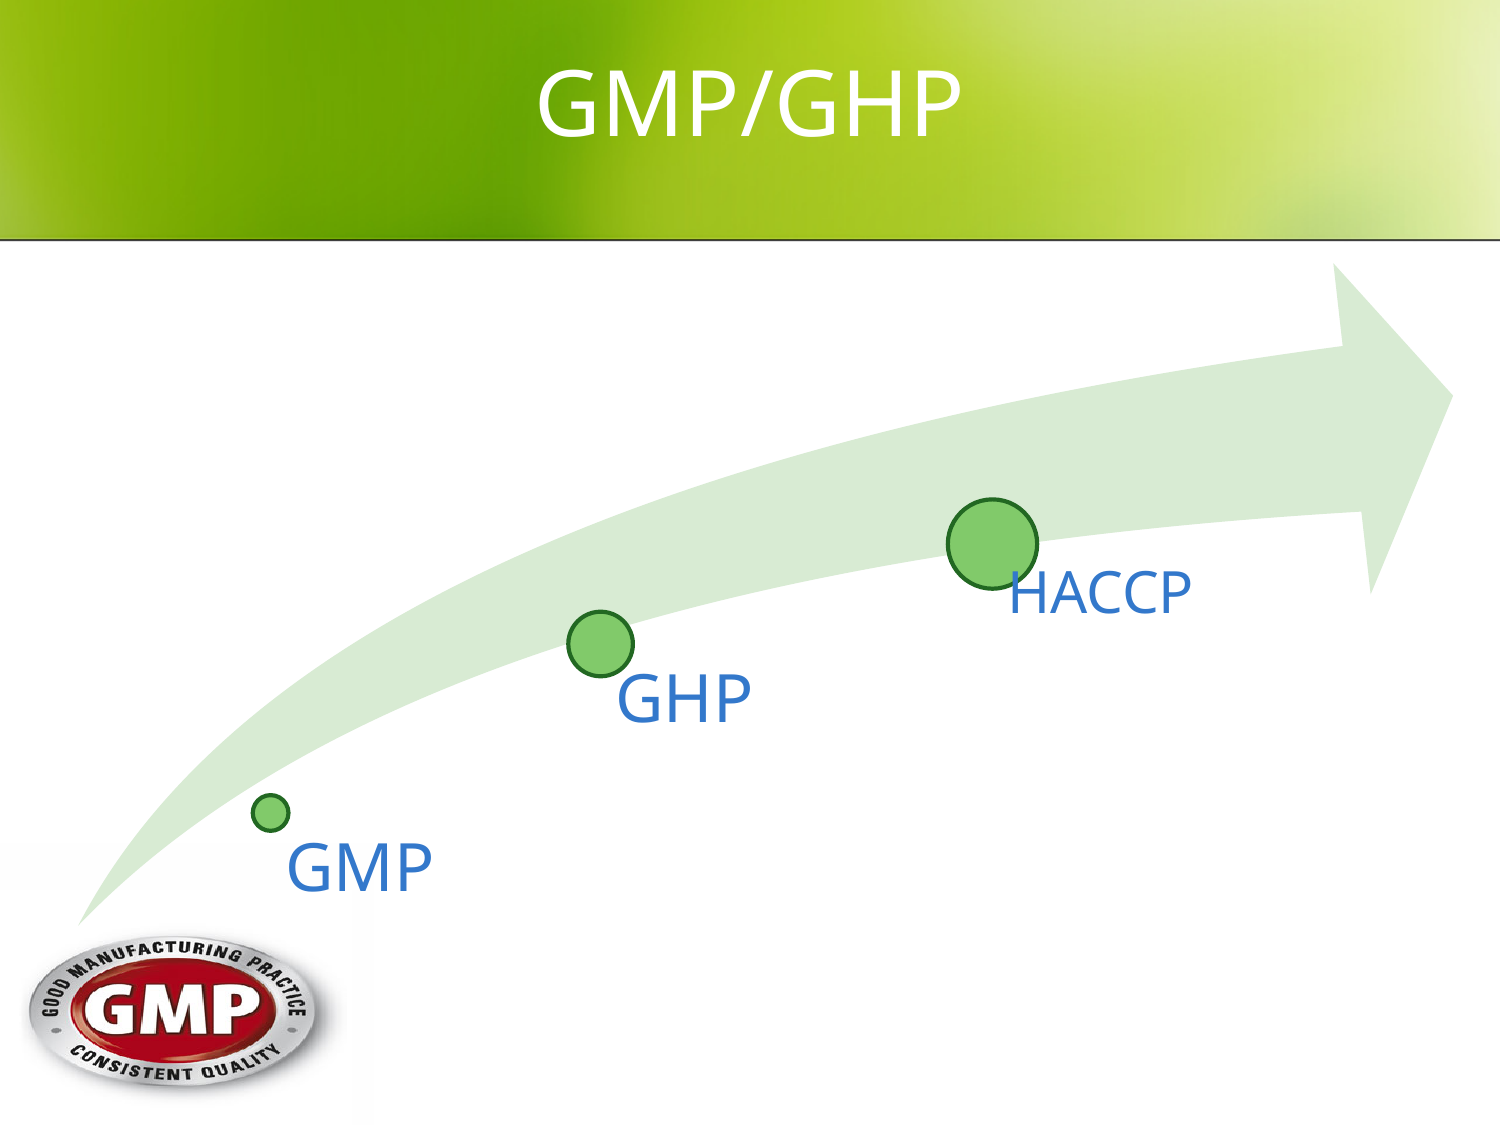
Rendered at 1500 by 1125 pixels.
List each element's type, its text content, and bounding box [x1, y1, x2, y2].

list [77, 262, 1454, 926]
title GMP/GHP [62, 24, 1438, 176]
picture [0, 0, 1500, 1125]
